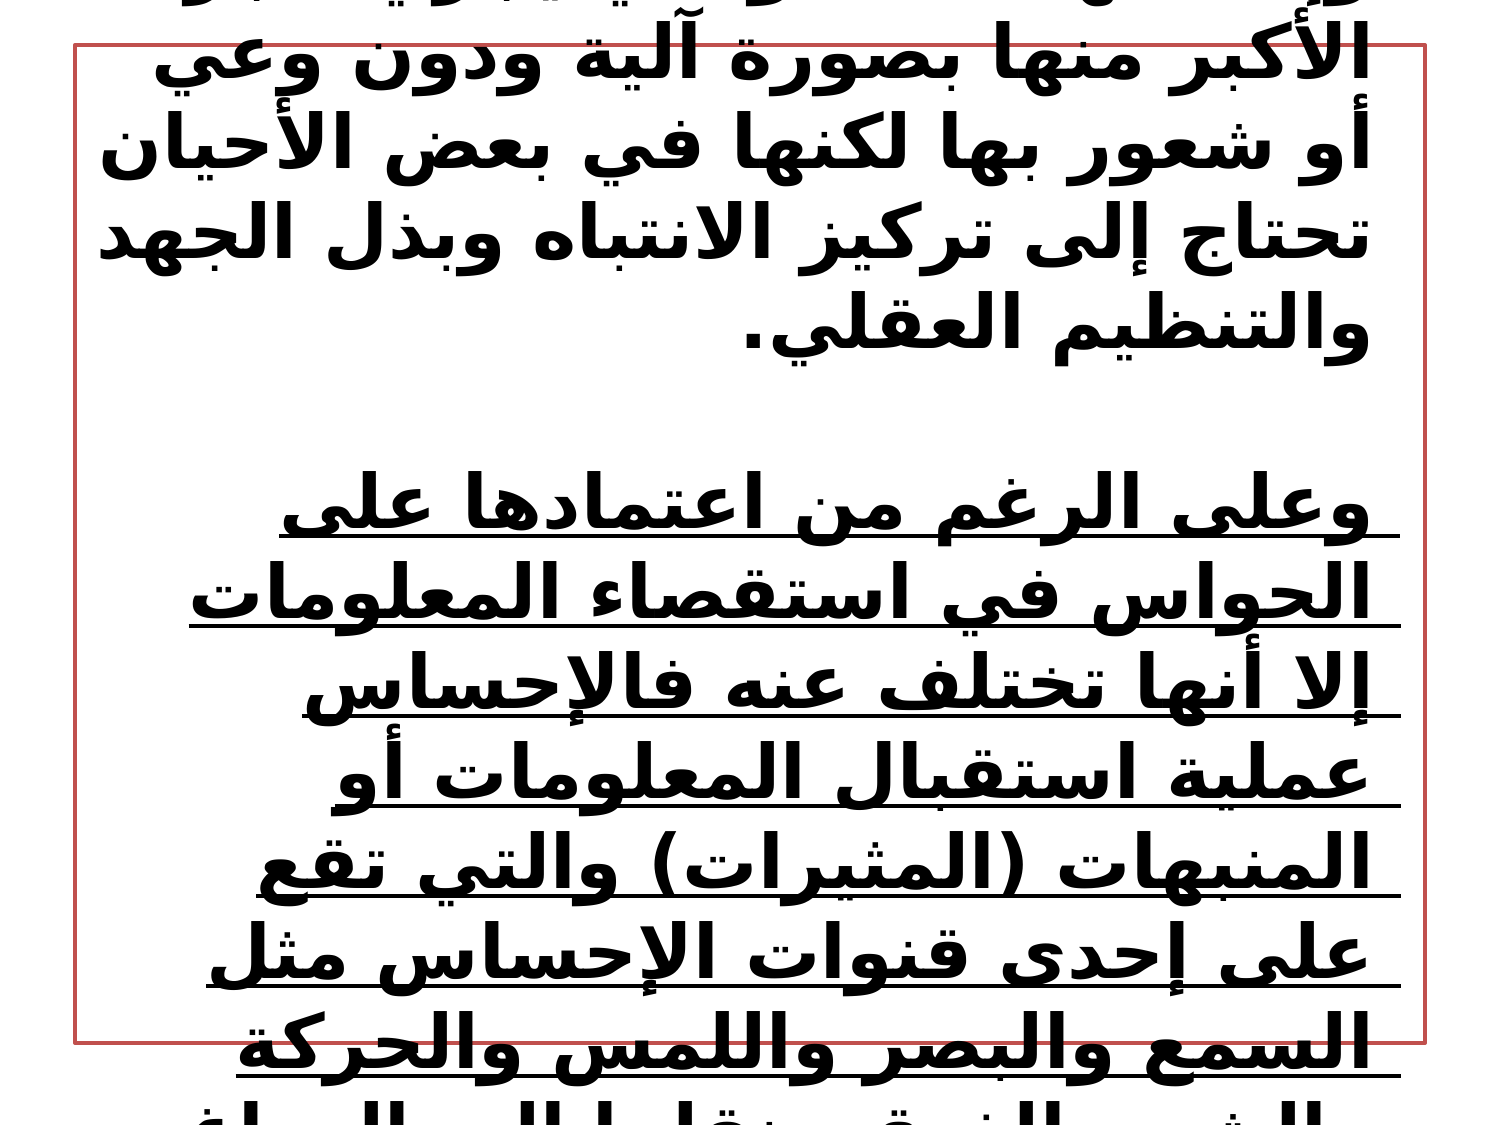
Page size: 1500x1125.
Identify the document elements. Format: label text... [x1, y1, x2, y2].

title فالإدراك عملية طويلة ومعقدة تقوم بتأويل الإحساسات القادمة إلى الدماغ عن طريق الحواس وإعطائها معنى والتي يجري الجزء الأكبر منها بصورة آلية ودون وعي أو شعور بها لكنها في بعض الأحيان تحتاج إلى تركيز الانتباه وبذل الجهد والتنظيم العقلي. وعلى الرغم من اعتمادها على الحواس في استقصاء المعلومات إلا أنها تختلف عنه فالإحساس عملية استقبال المعلومات أو المنبهات (المثيرات) والتي تقع على إحدى قنوات الإحساس مثل السمع والبصر واللمس والحركة والشم والذوق ونقلها إلى الدماغ ليعمل على معالجتها وتحليلها وتفسيرها وإعطائها المعنى المراد منها. [73, 43, 1427, 1045]
